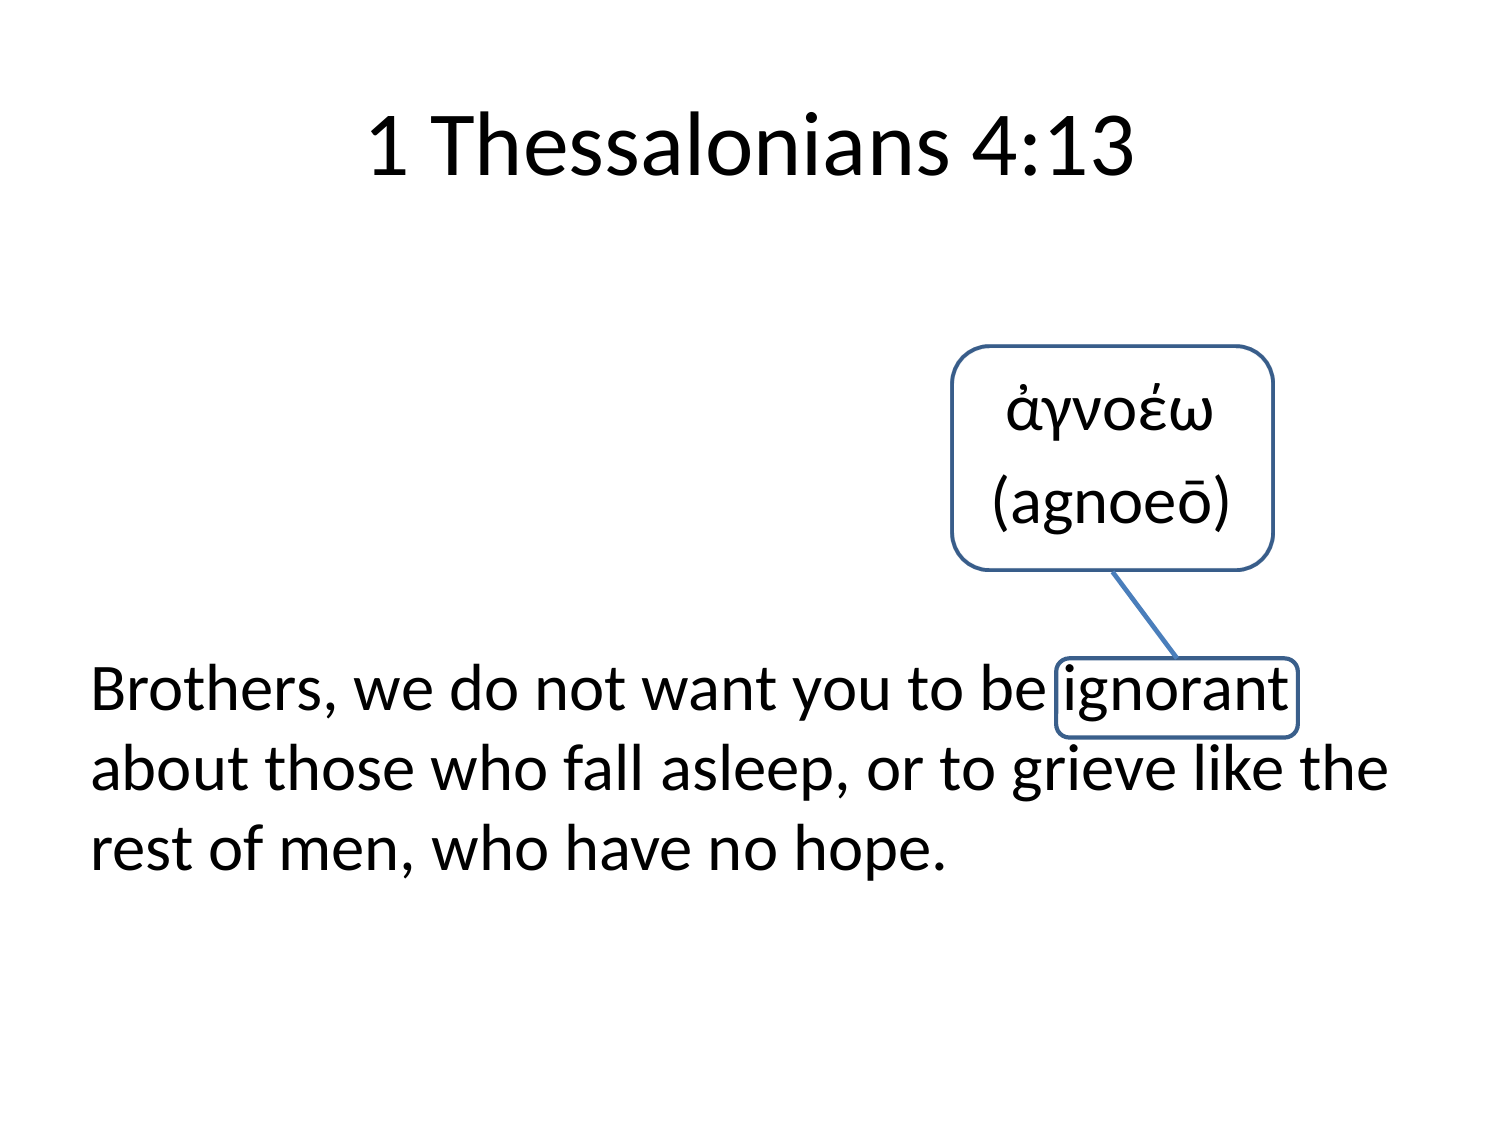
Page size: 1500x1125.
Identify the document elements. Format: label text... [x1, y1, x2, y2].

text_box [1112, 571, 1178, 659]
text_box [1054, 656, 1300, 740]
picture [949, 344, 1276, 573]
title 1 Thessalonians 4:13 [75, 45, 1425, 233]
list ἀγνοέω (agnoeō) Brothers, we do not want you to be ignorant about those who fall asleep, or to grieve like the rest of men, who have no hope. [75, 262, 1425, 1005]
